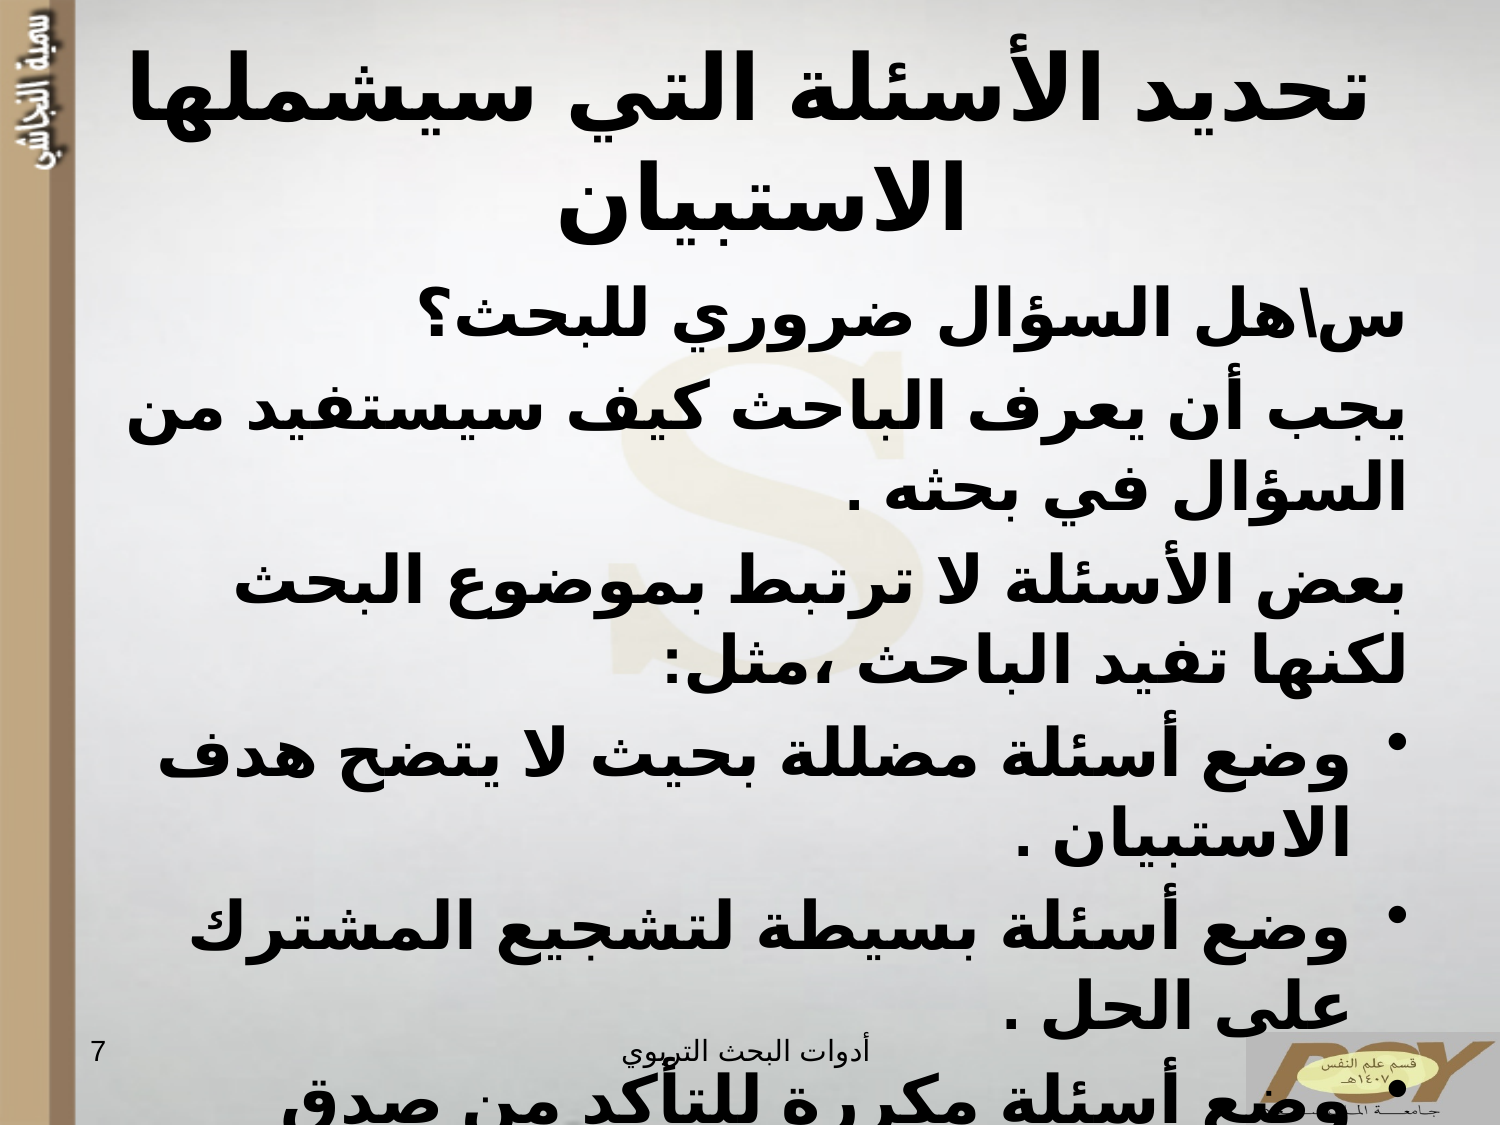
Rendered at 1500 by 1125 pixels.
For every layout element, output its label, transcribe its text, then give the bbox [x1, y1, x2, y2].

list س\هل السؤال ضروري للبحث؟ يجب أن يعرف الباحث كيف سيستفيد من السؤال في بحثه . بعض الأسئلة لا ترتبط بموضوع البحث لكنها تفيد الباحث ،مثل: وضع أسئلة مضللة بحيث لا يتضح هدف الاستبيان . وضع أسئلة بسيطة لتشجيع المشترك على الحل . وضع أسئلة مكررة للتأكد من صدق المشترك وثبات أجوبته. [75, 262, 1425, 1005]
picture [0, 0, 1500, 1125]
title تحديد الأسئلة التي سيشملها الاستبيان [75, 45, 1425, 233]
slide_number 7 [75, 1024, 425, 1103]
footer أدوات البحث التربوي [512, 1024, 988, 1103]
